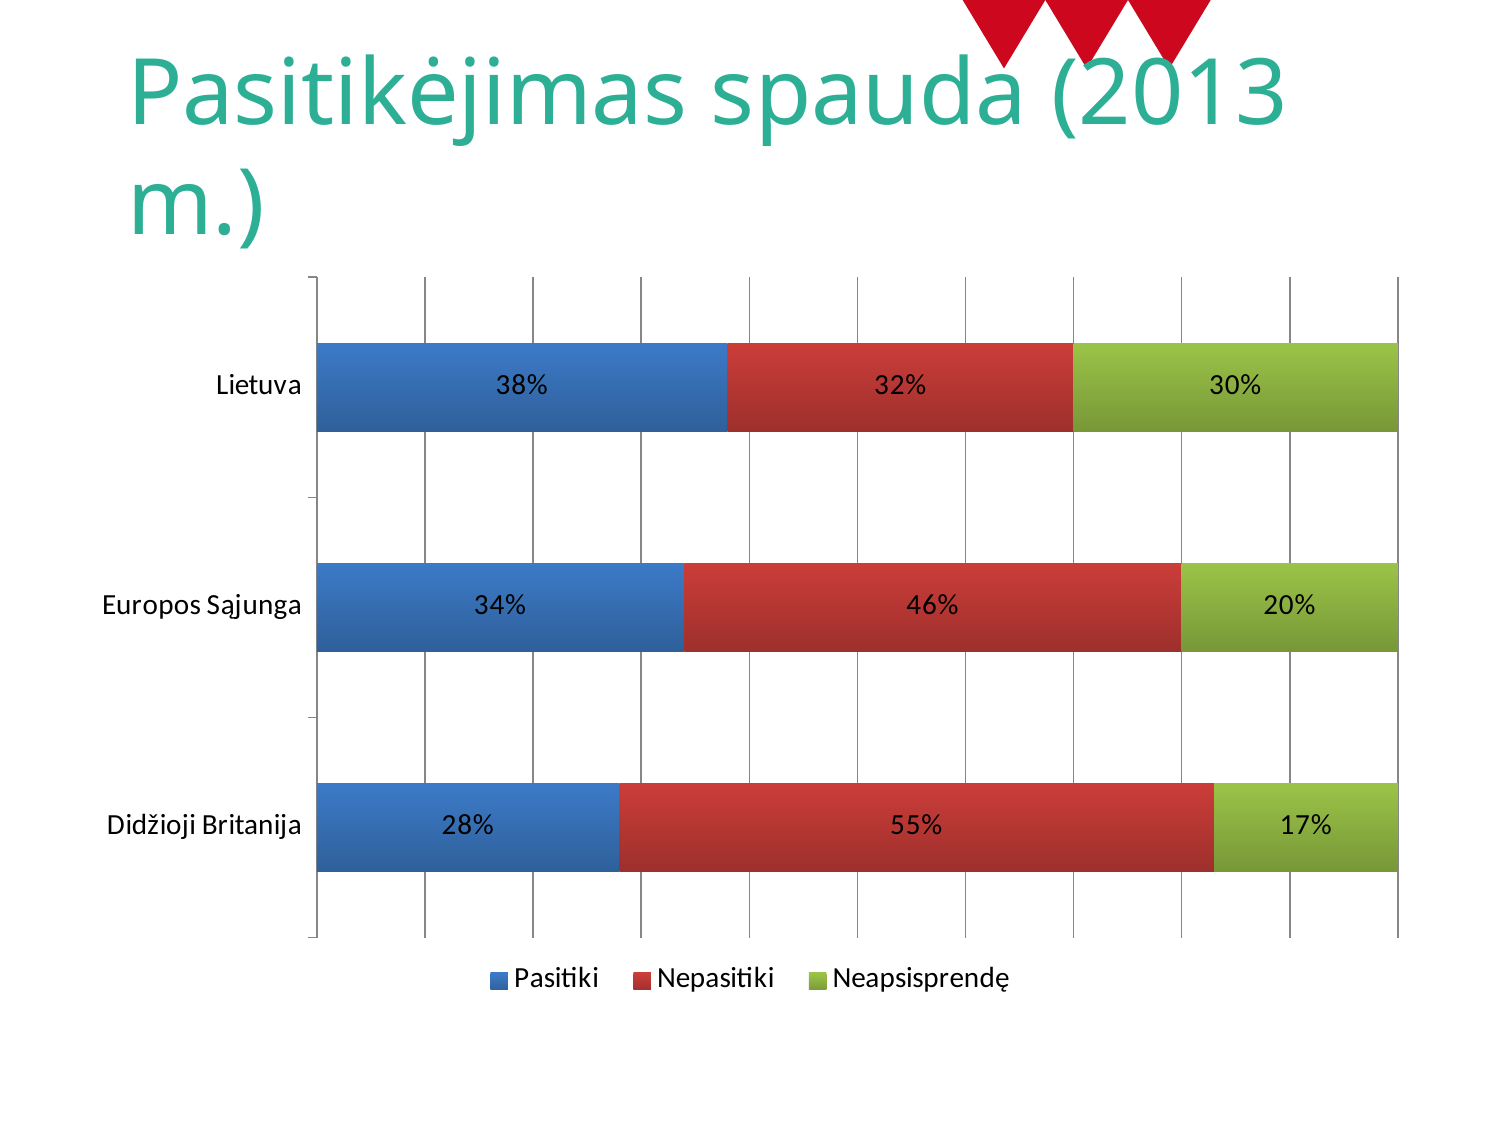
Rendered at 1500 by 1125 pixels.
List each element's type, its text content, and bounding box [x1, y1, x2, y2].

title Pasitikėjimas spauda (2013 m.) [112, 66, 1388, 220]
chart [74, 262, 1426, 1006]
